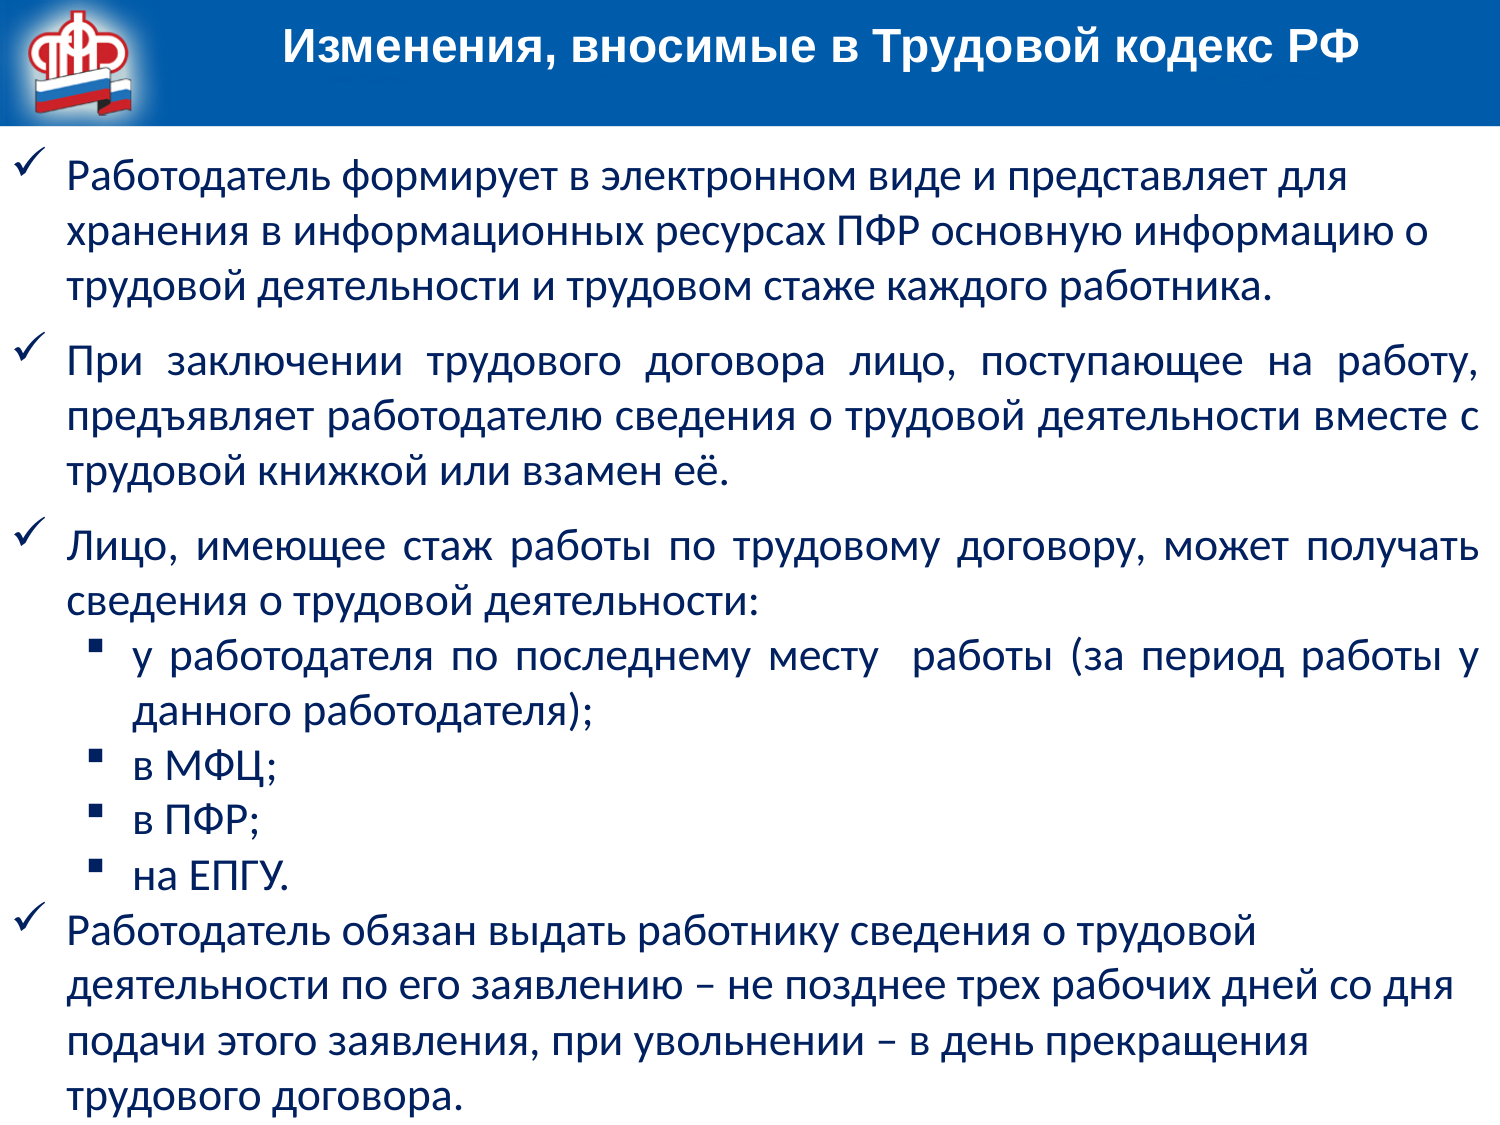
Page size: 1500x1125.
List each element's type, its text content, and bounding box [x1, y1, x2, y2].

text_box Изменения, вносимые в Трудовой кодекс РФ [136, 7, 1500, 80]
picture [0, 0, 1500, 1125]
text_box Работодатель формирует в электронном виде и представляет для хранения в информационных ресурсах ПФР основную информацию о трудовой деятельности и трудовом стаже каждого работника. При заключении трудового договора лицо, поступающее на работу, предъявляет работодателю сведения о трудовой деятельности вместе с трудовой книжкой или взамен её. Лицо, имеющее стаж работы по трудовому договору, может получать сведения о трудовой деятельности: у работодателя по последнему месту работы (за период работы у данного работодателя); в МФЦ; в ПФР; на ЕПГУ. Работодатель обязан выдать работнику сведения о трудовой деятельности по его заявлению – не позднее трех рабочих дней со дня подачи этого заявления, при увольнении – в день прекращения трудового договора. [0, 137, 1496, 1120]
